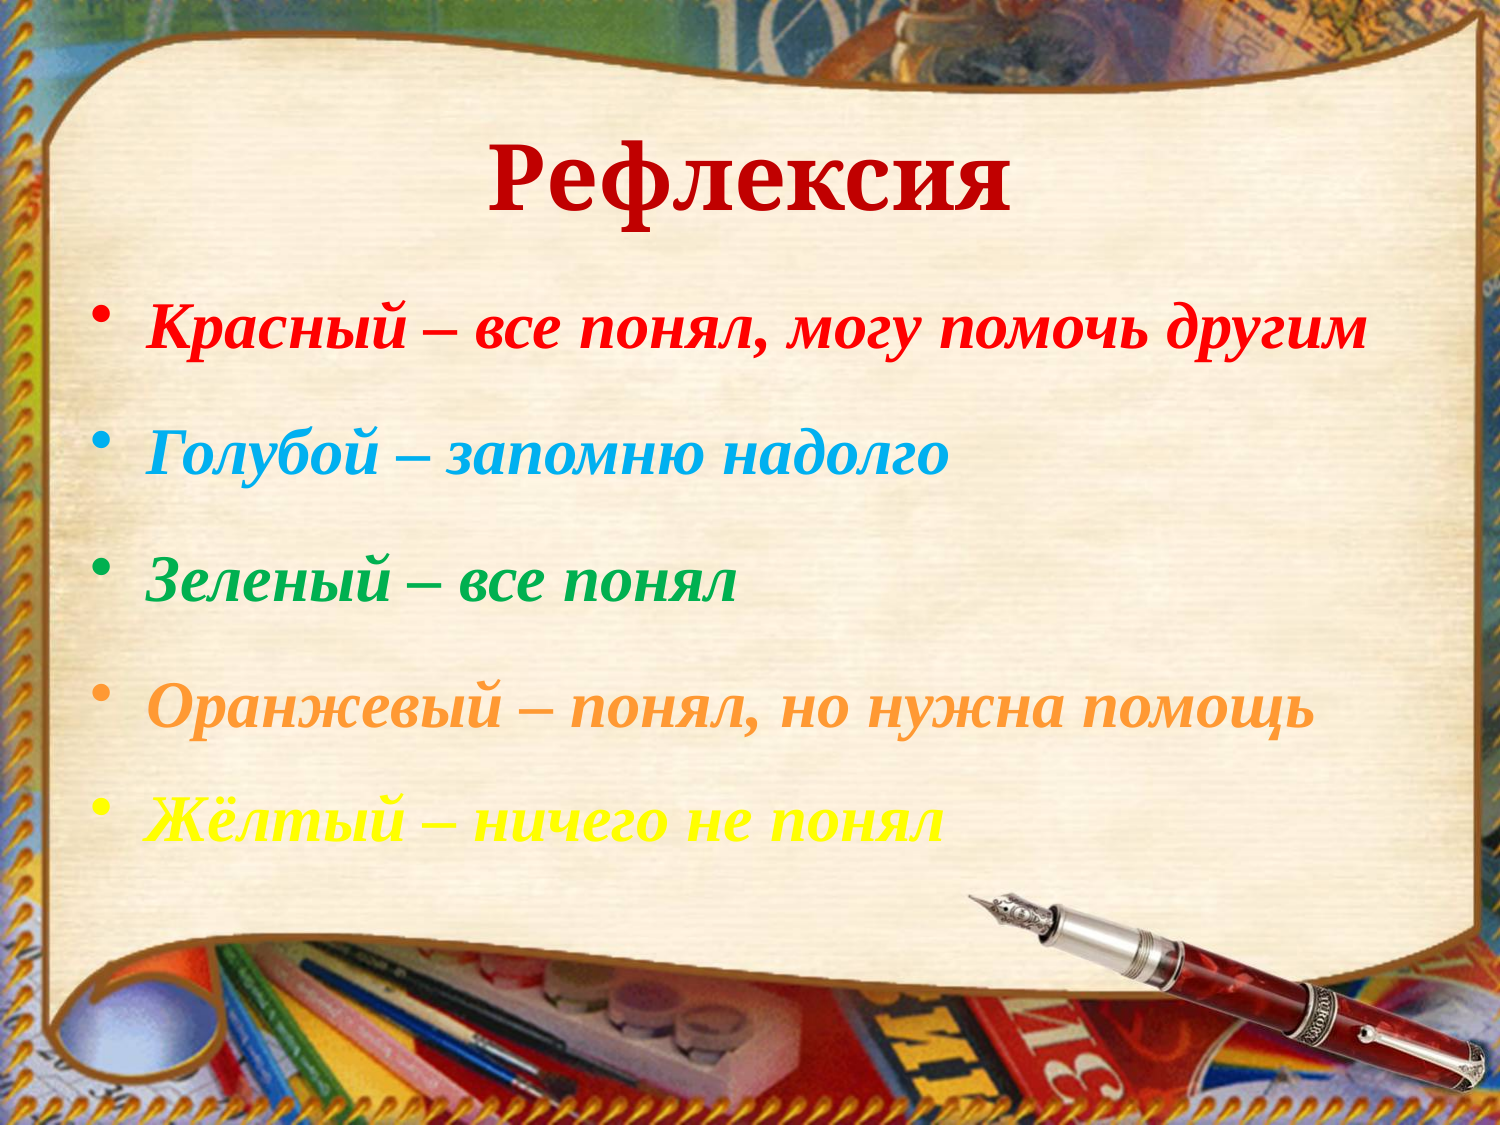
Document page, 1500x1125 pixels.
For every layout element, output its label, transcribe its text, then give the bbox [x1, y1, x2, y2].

picture [0, 0, 1500, 1125]
list Красный – все понял, могу помочь другим Голубой – запомню надолго Зеленый – все понял Оранжевый – понял, но нужна помощь Жёлтый – ничего не понял [75, 262, 1425, 1005]
title Рефлексия [75, 79, 1425, 262]
